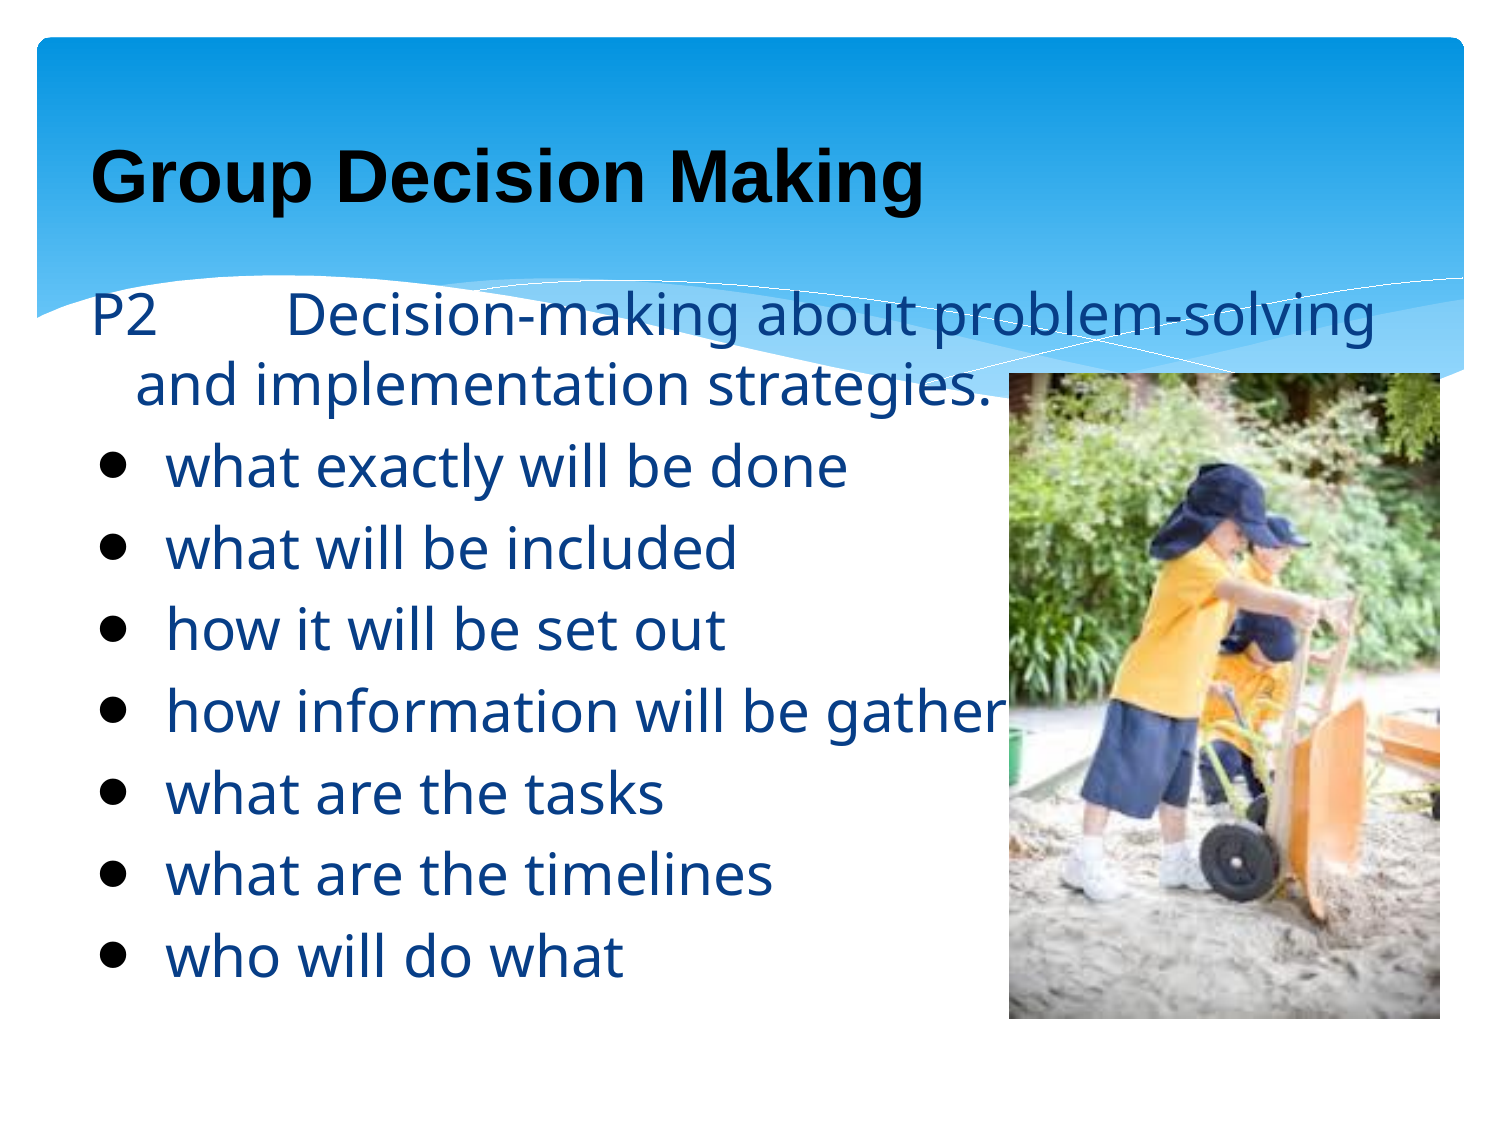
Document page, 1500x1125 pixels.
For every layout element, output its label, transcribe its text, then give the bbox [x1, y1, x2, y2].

title Group Decision Making [75, 14, 1425, 233]
list P2 Decision-making about problem-solving and implementation strategies. what exactly will be done what will be included how it will be set out how information will be gathered what are the tasks what are the timelines who will do what [75, 262, 1425, 1005]
picture [1009, 373, 1440, 1020]
